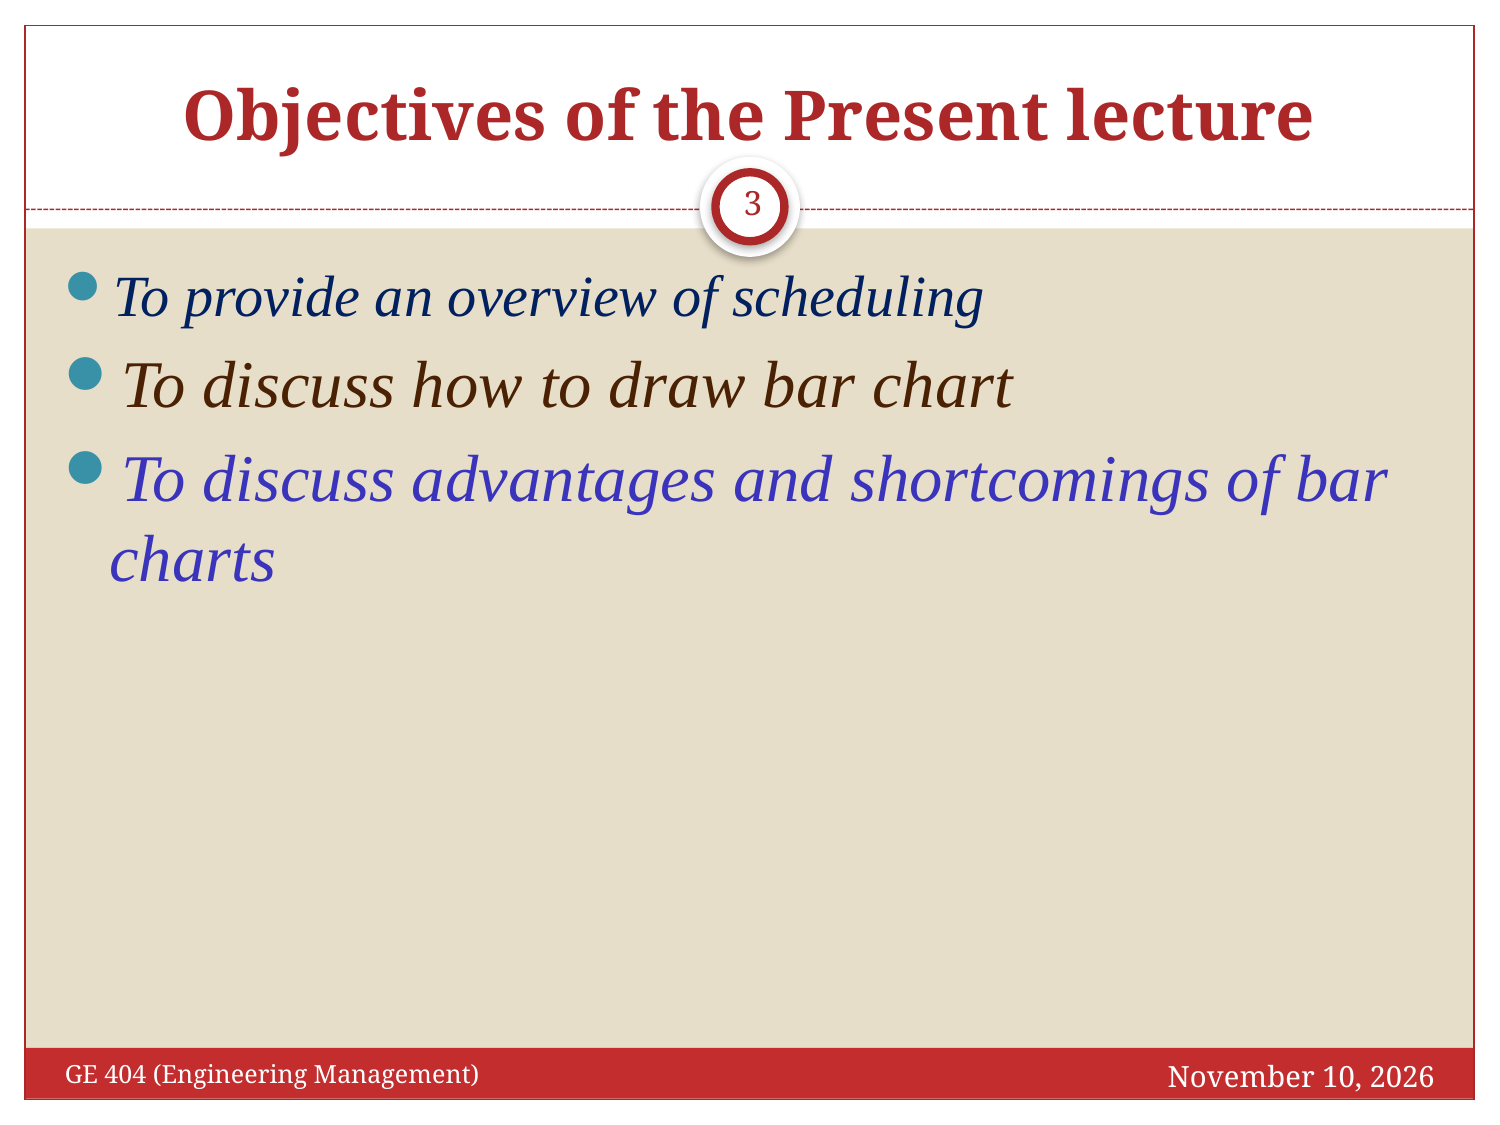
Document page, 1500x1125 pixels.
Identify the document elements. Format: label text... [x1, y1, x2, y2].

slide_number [950, 1050, 1450, 1111]
title Objectives of the Present lecture [49, 37, 1450, 162]
slide_number 3 [715, 168, 791, 241]
list To provide an overview of scheduling To discuss how to draw bar chart To discuss advantages and shortcomings of bar charts [49, 250, 1445, 1001]
footer GE 404 (Engineering Management) [50, 1051, 638, 1112]
